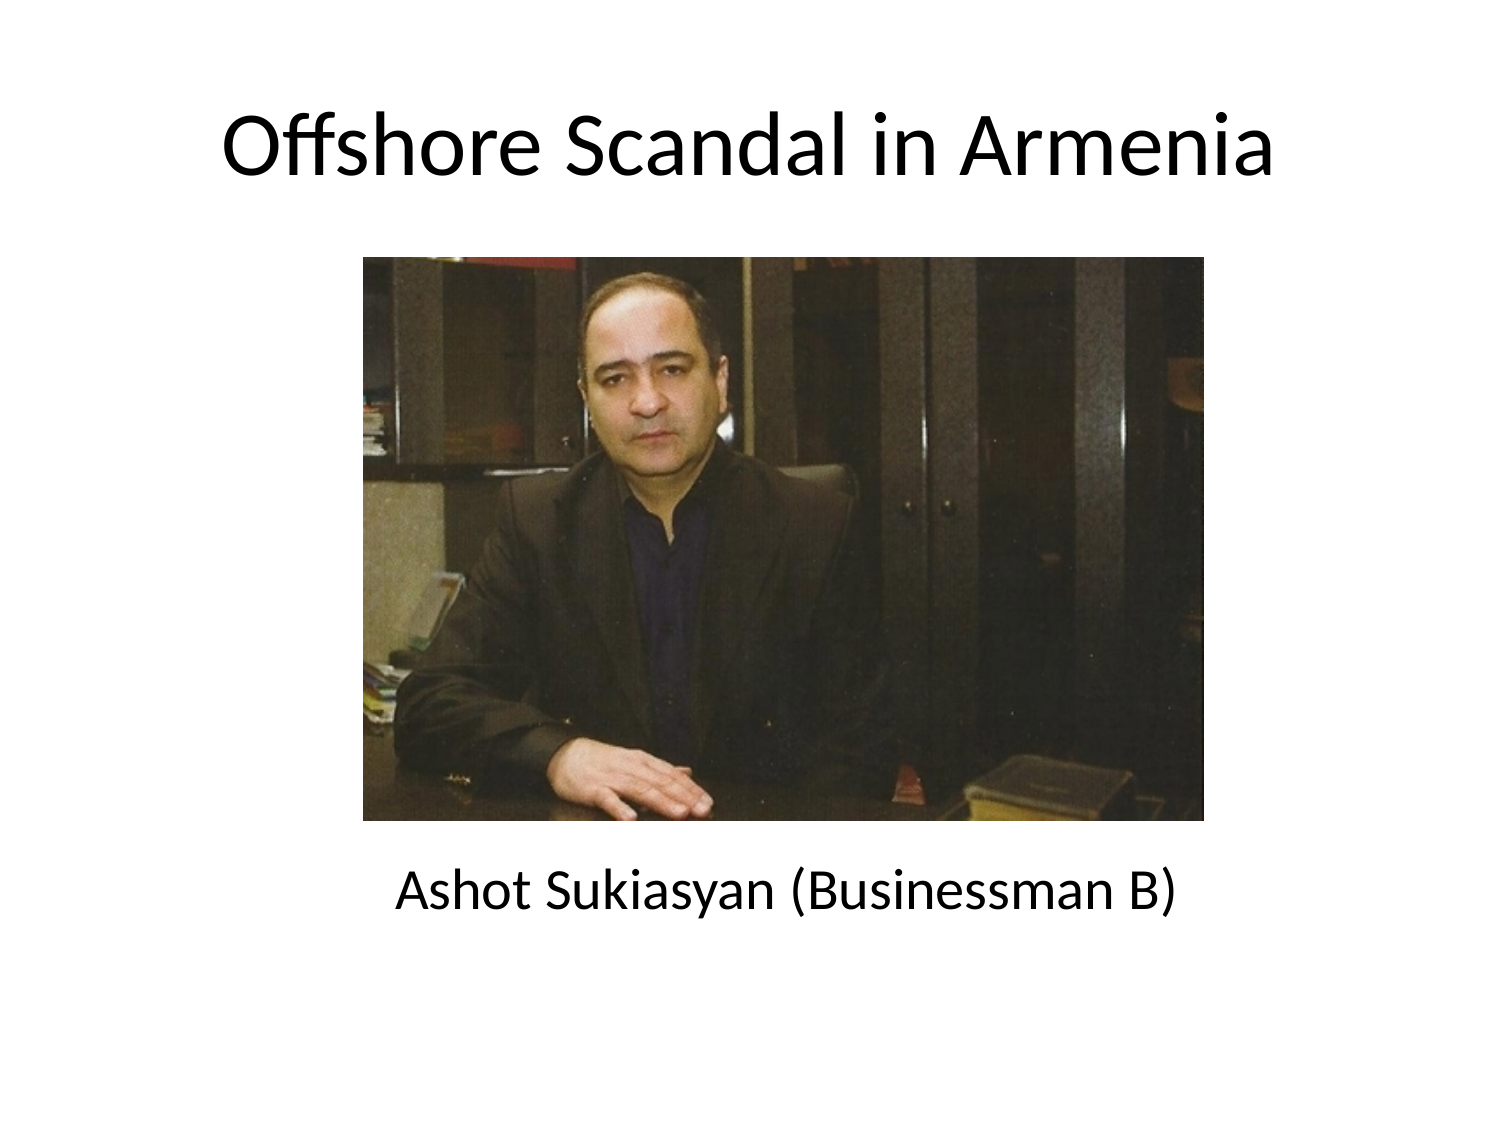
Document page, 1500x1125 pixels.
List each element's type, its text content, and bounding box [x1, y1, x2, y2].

text_box Ashot Sukiasyan (Businessman B) [380, 843, 1194, 929]
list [362, 257, 1204, 821]
title Offshore Scandal in Armenia [75, 45, 1425, 233]
